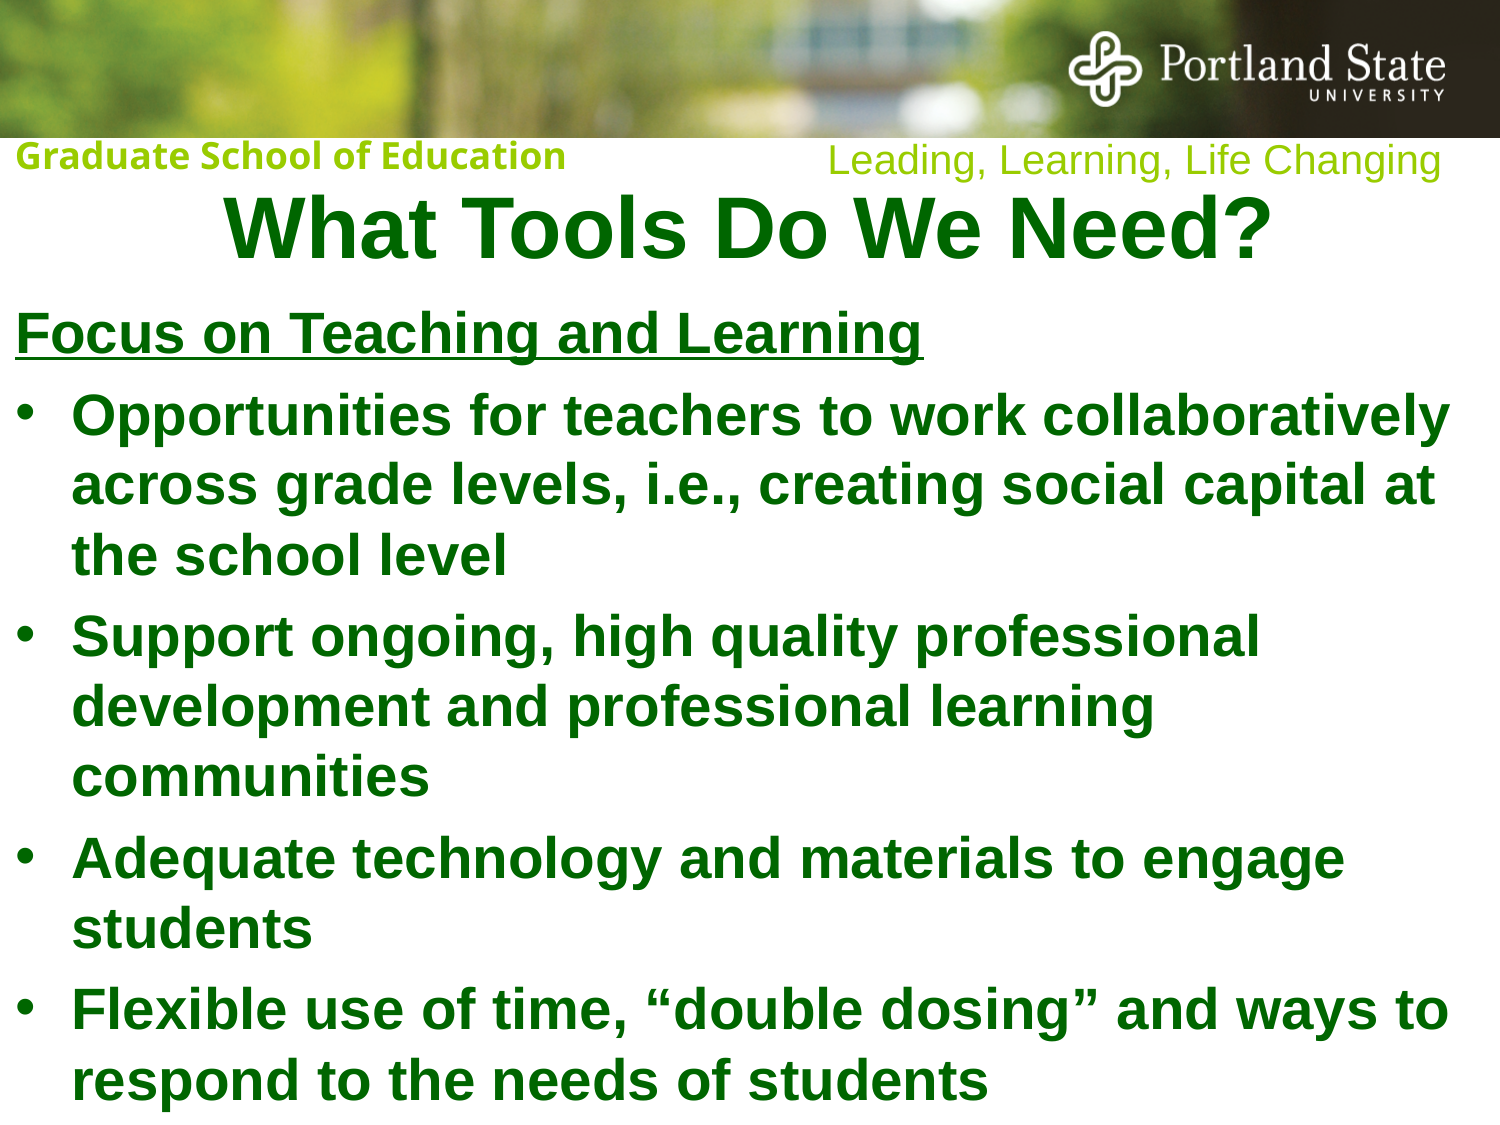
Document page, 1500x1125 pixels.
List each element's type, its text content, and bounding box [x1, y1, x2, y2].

list Focus on Teaching and Learning Opportunities for teachers to work collaboratively across grade levels, i.e., creating social capital at the school level Support ongoing, high quality professional development and professional learning communities Adequate technology and materials to engage students Flexible use of time, “double dosing” and ways to respond to the needs of students [0, 287, 1500, 1100]
title What Tools Do We Need? [0, 174, 1500, 285]
